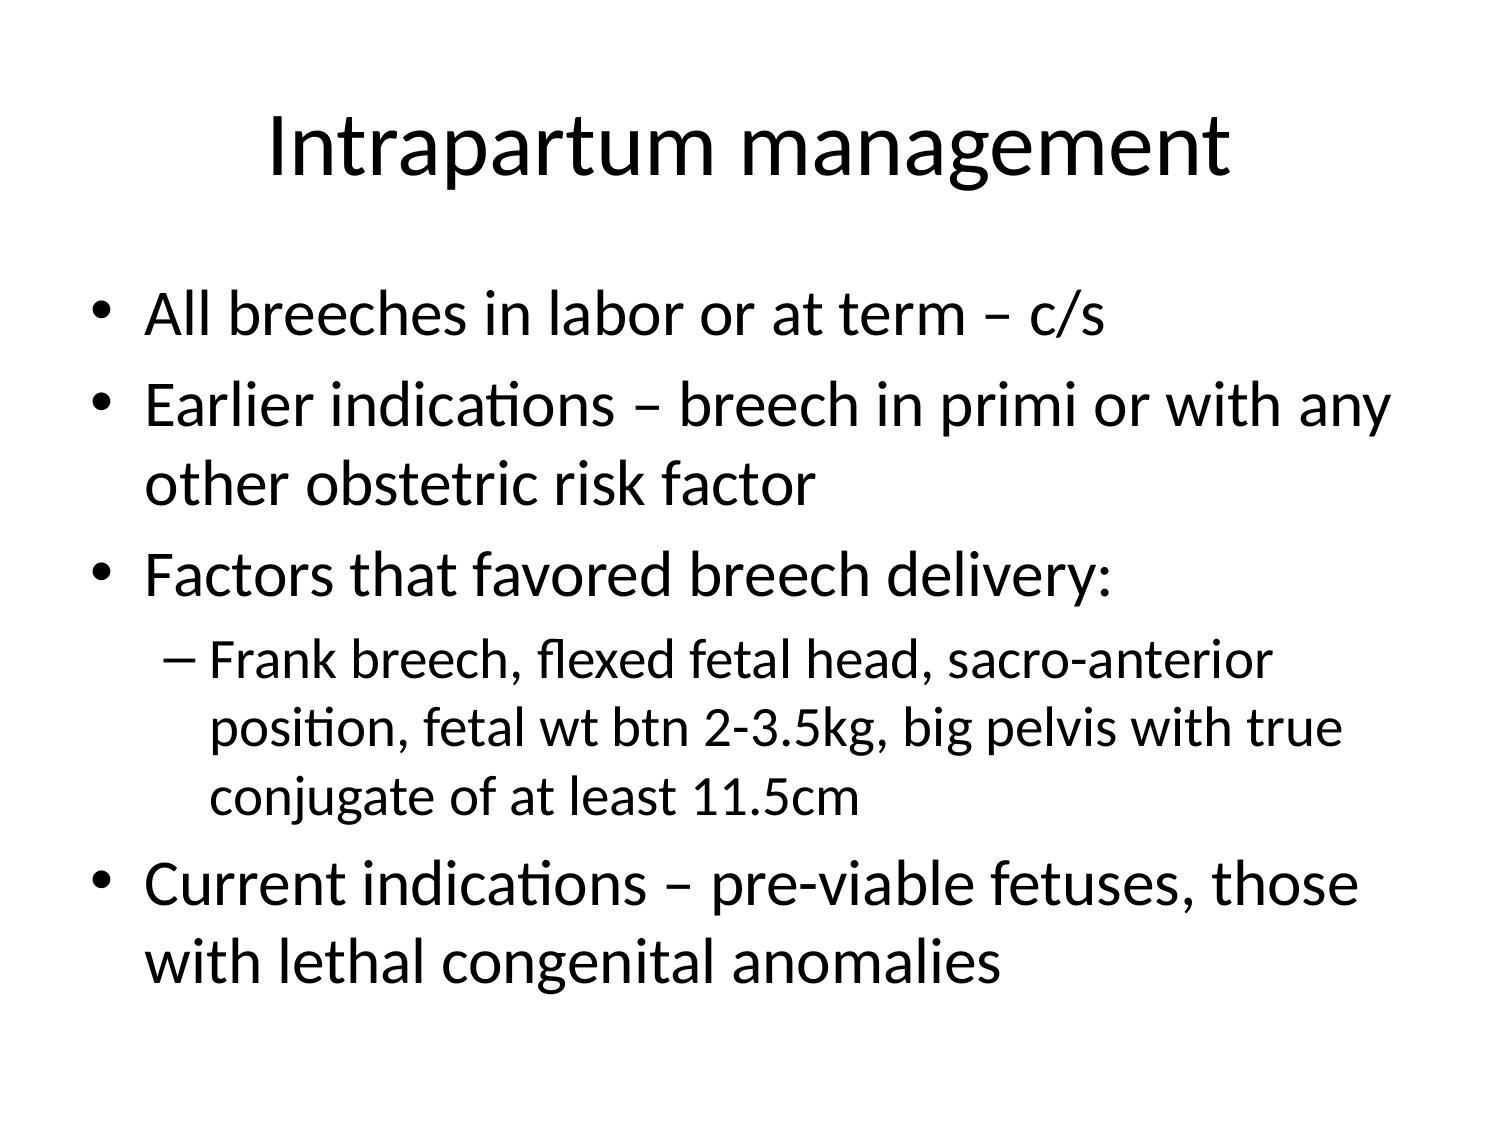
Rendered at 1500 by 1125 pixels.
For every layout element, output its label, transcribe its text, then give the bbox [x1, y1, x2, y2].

title Intrapartum management [75, 45, 1425, 233]
list All breeches in labor or at term – c/s Earlier indications – breech in primi or with any other obstetric risk factor Factors that favored breech delivery: Frank breech, flexed fetal head, sacro-anterior position, fetal wt btn 2-3.5kg, big pelvis with true conjugate of at least 11.5cm Current indications – pre-viable fetuses, those with lethal congenital anomalies [75, 262, 1425, 1005]
